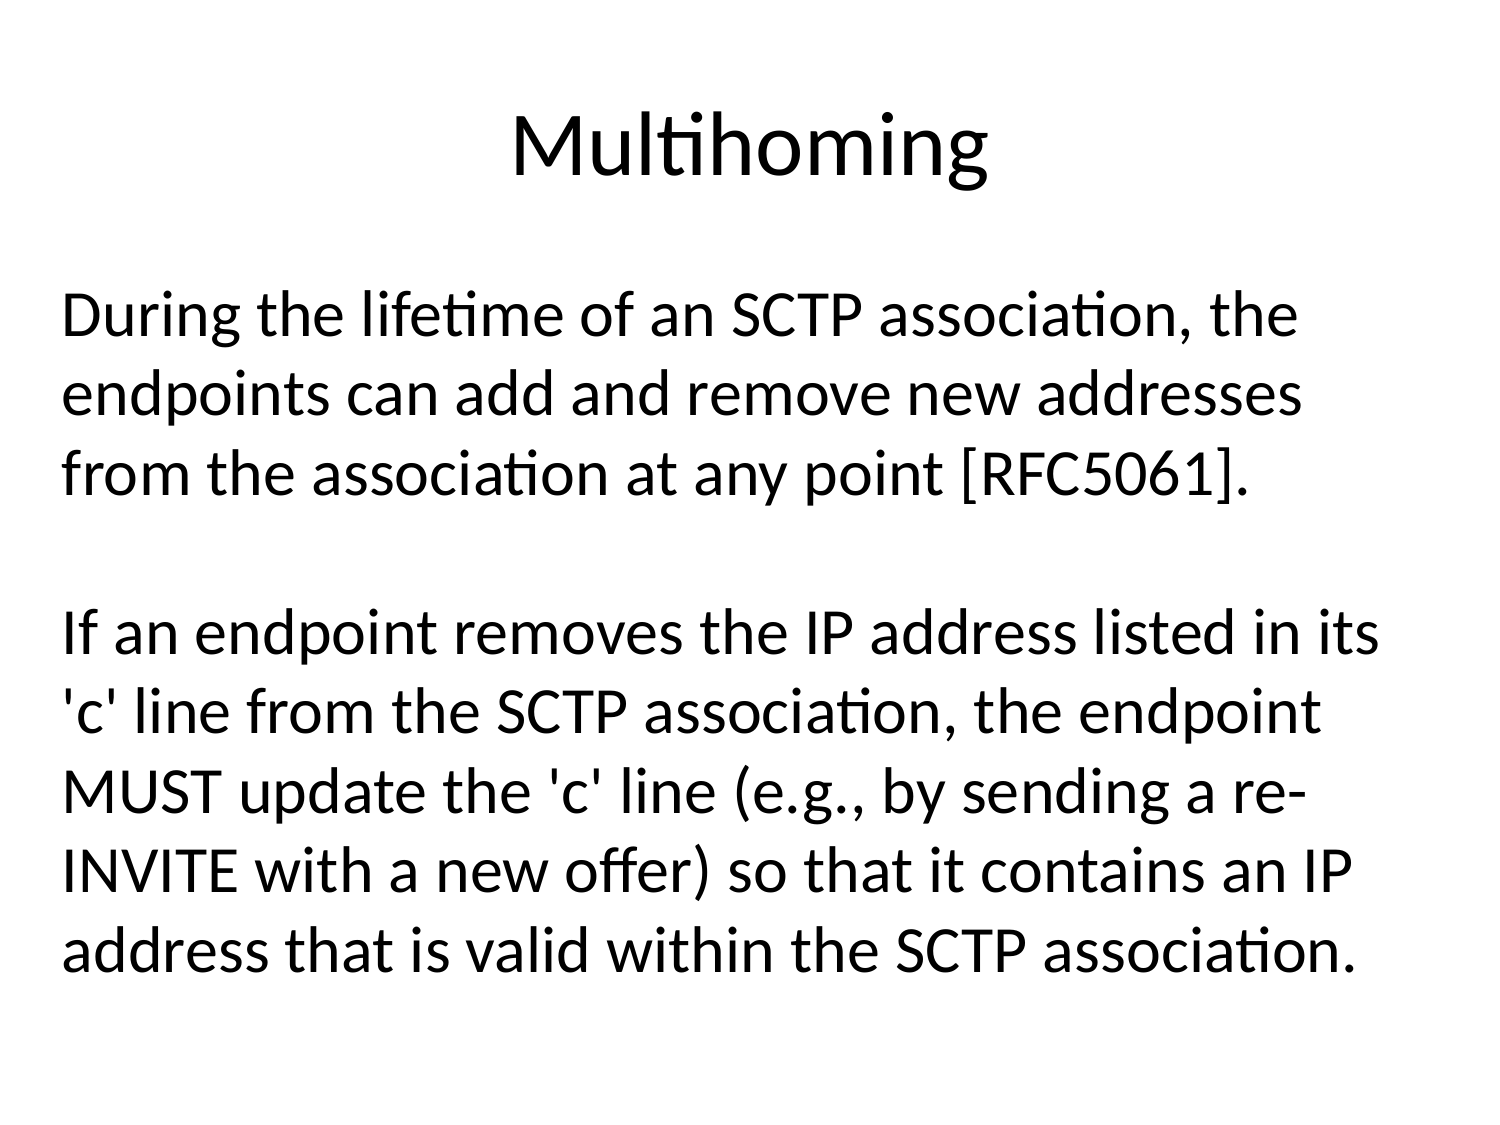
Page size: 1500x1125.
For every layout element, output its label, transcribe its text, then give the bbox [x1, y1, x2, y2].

list During the lifetime of an SCTP association, the endpoints can add and remove new addresses from the association at any point [RFC5061]. If an endpoint removes the IP address listed in its 'c' line from the SCTP association, the endpoint MUST update the 'c' line (e.g., by sending a re- INVITE with a new offer) so that it contains an IP address that is valid within the SCTP association. [46, 262, 1425, 1065]
title Multihoming [75, 45, 1425, 233]
